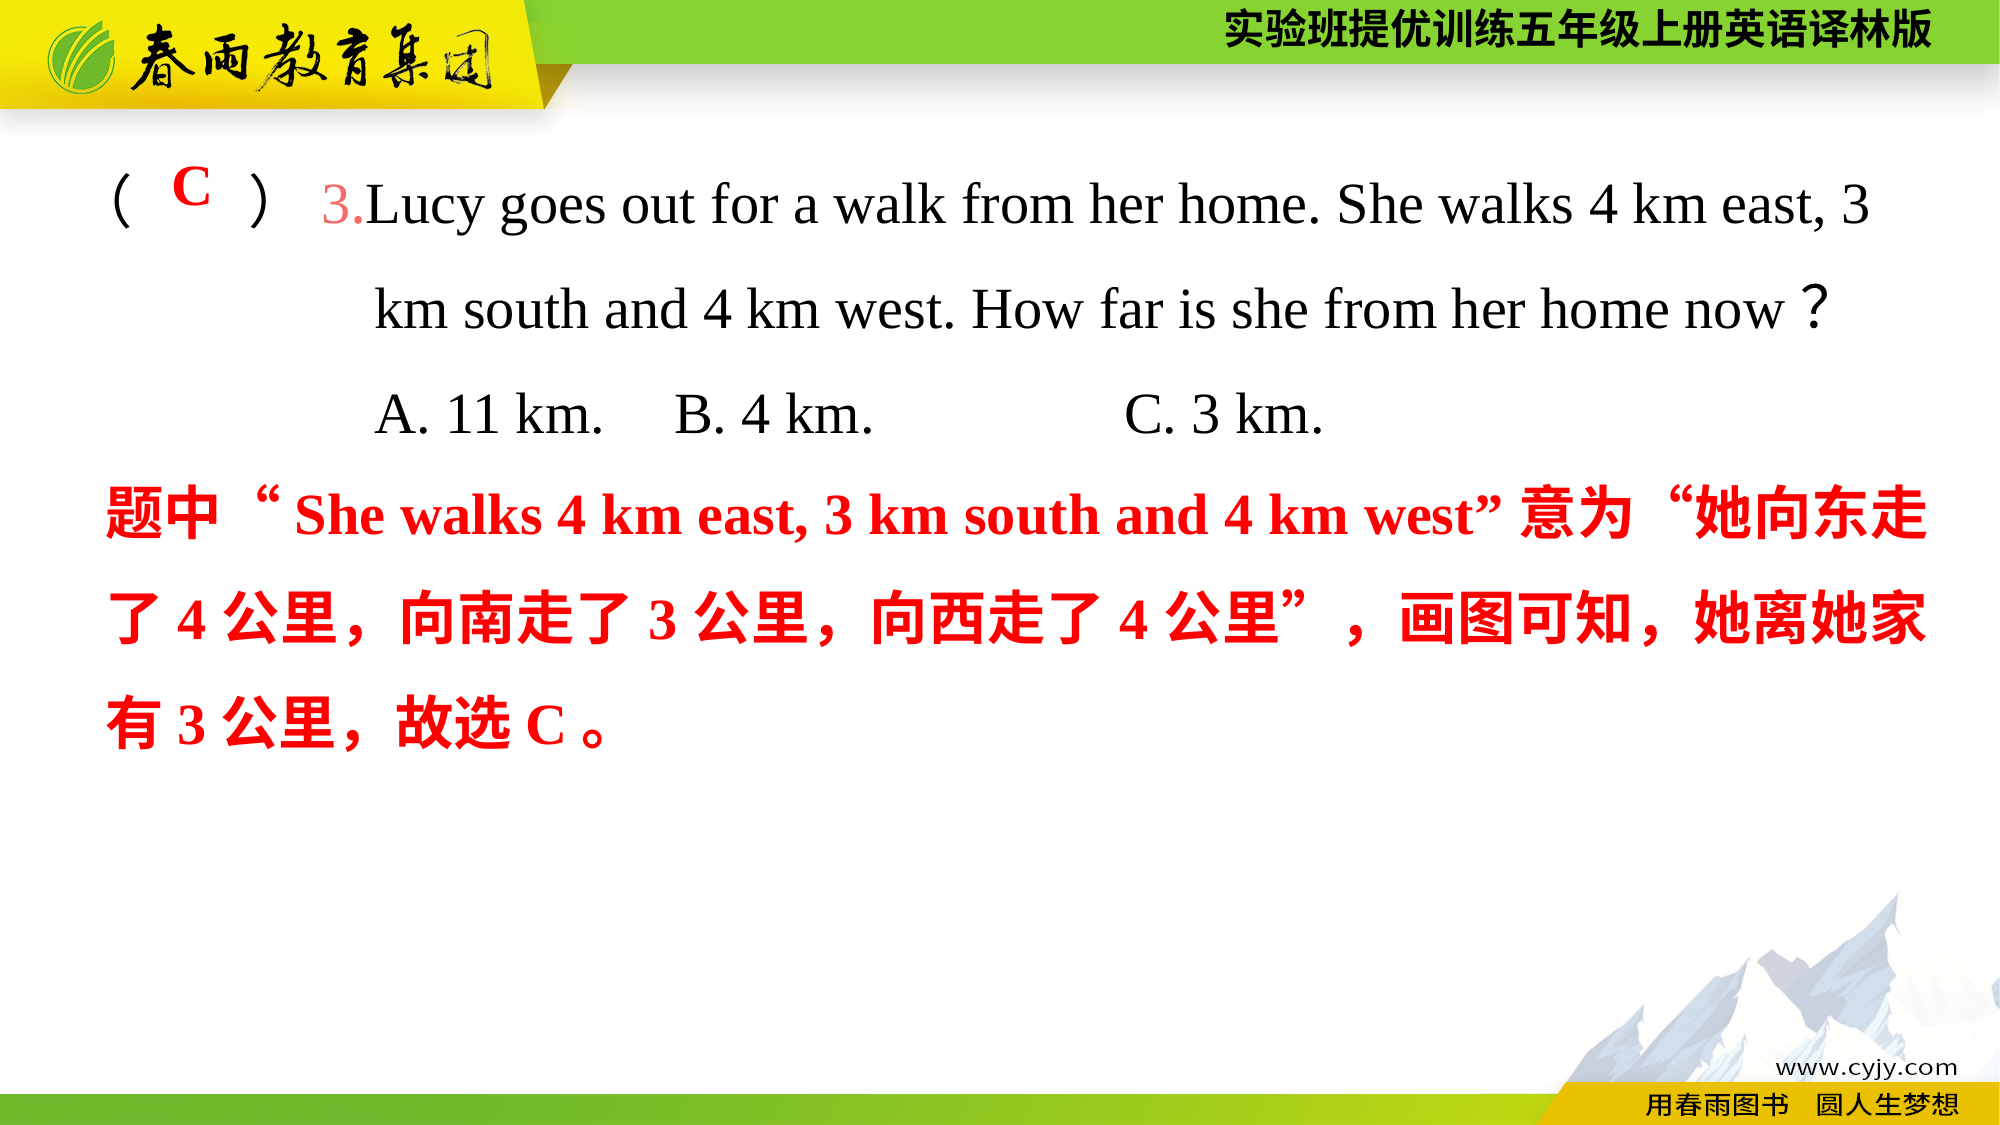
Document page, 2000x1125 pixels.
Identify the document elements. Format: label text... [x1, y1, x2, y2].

picture [0, 0, 2000, 1125]
list （ ）3.Lucy goes out for a walk from her home. She walks 4 km east, 3 km south and 4 km west. How far is she from her home now？ A. 11 km. B. 4 km. C. 3 km. [59, 122, 1944, 456]
text_box 题中“She walks 4 km east, 3 km south and 4 km west”意为“她向东走了4公里，向南走了3公里，向西走了4公里”，画图可知，她离她家有3公里，故选C。 [90, 433, 1944, 764]
text_box C [156, 140, 228, 225]
